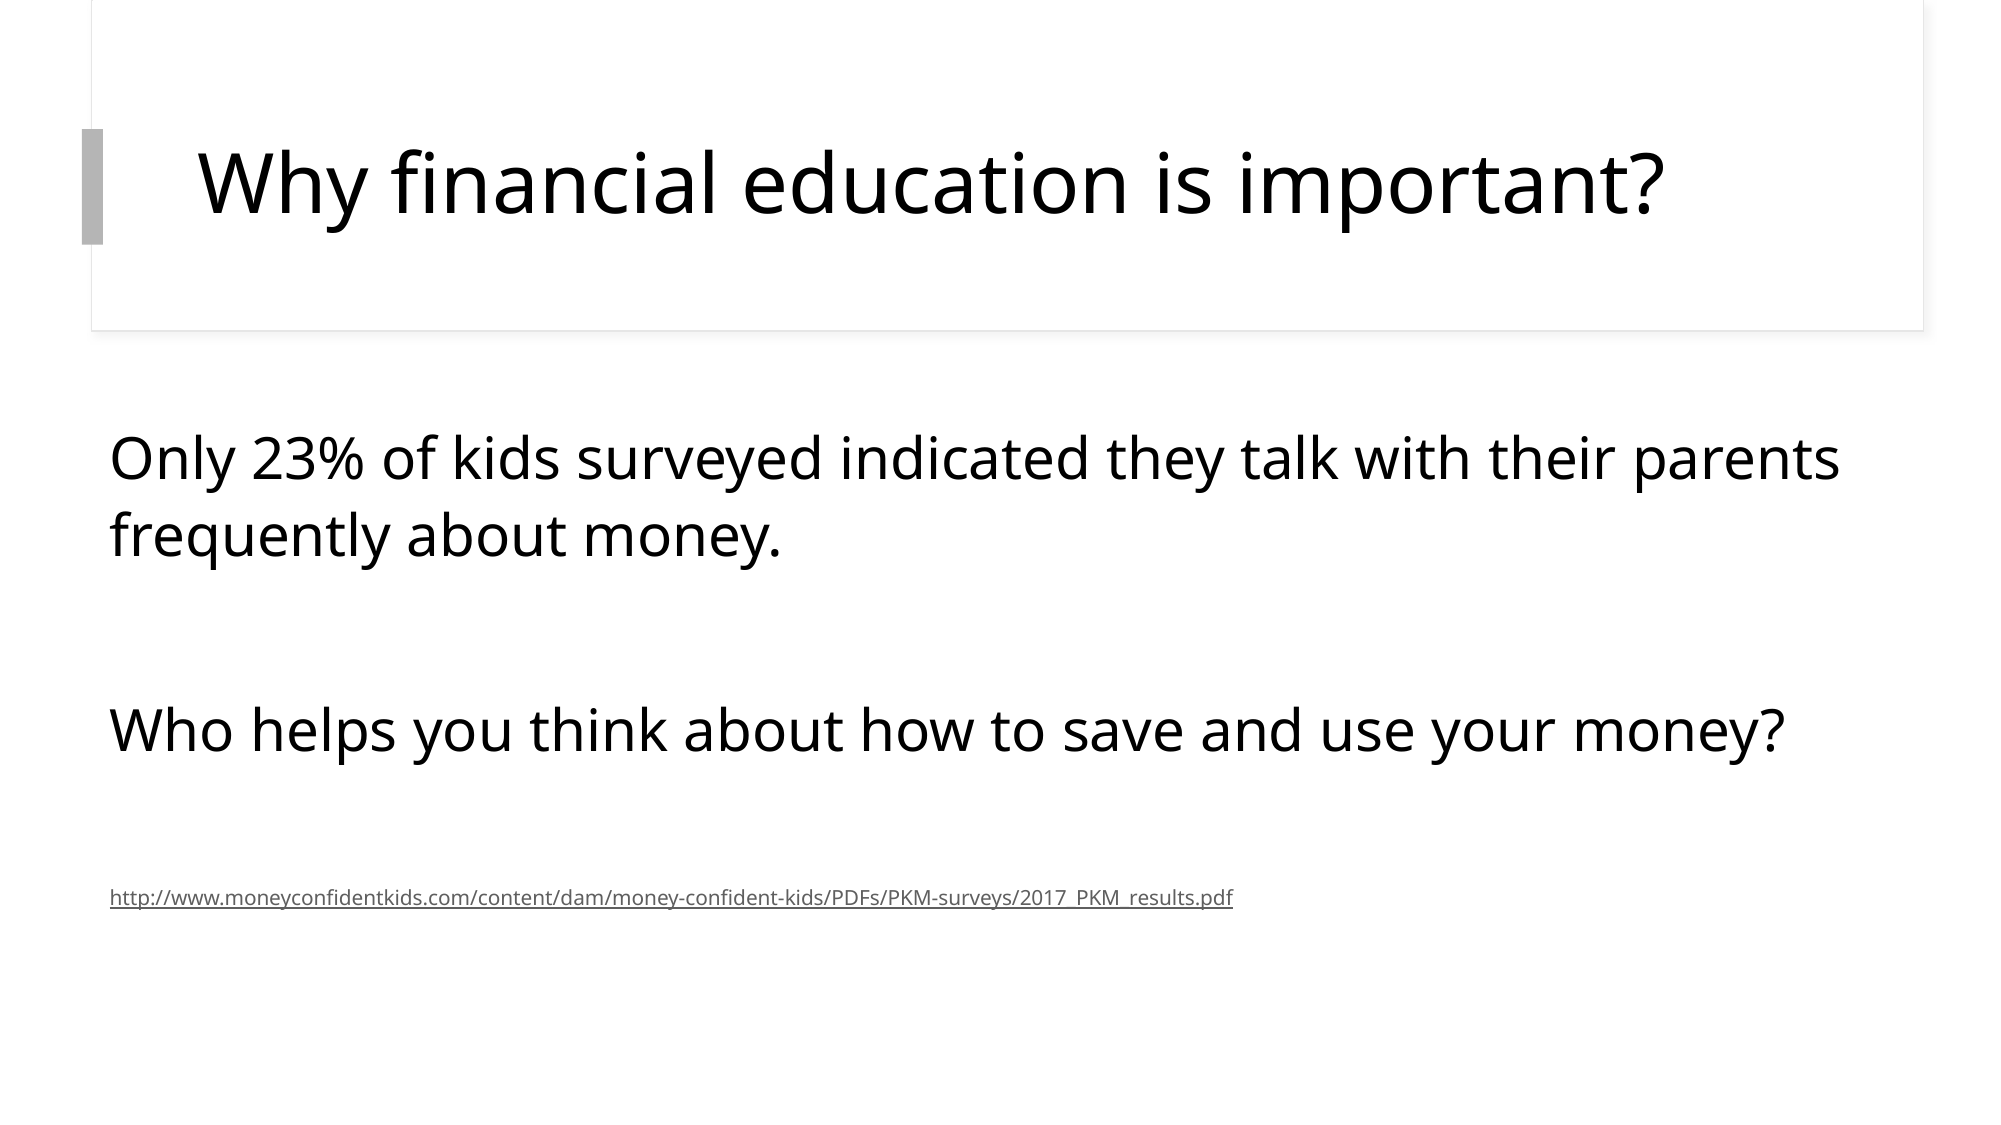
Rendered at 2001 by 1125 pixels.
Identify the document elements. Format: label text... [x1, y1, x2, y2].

list Only 23% of kids surveyed indicated they talk with their parents frequently about money. Who helps you think about how to save and use your money? http://www.moneyconfidentkids.com/content/dam/money-confident-kids/PDFs/PKM-surveys/2017_PKM_results.pdf [94, 406, 1929, 1013]
title Why financial education is important? [183, 90, 1851, 284]
